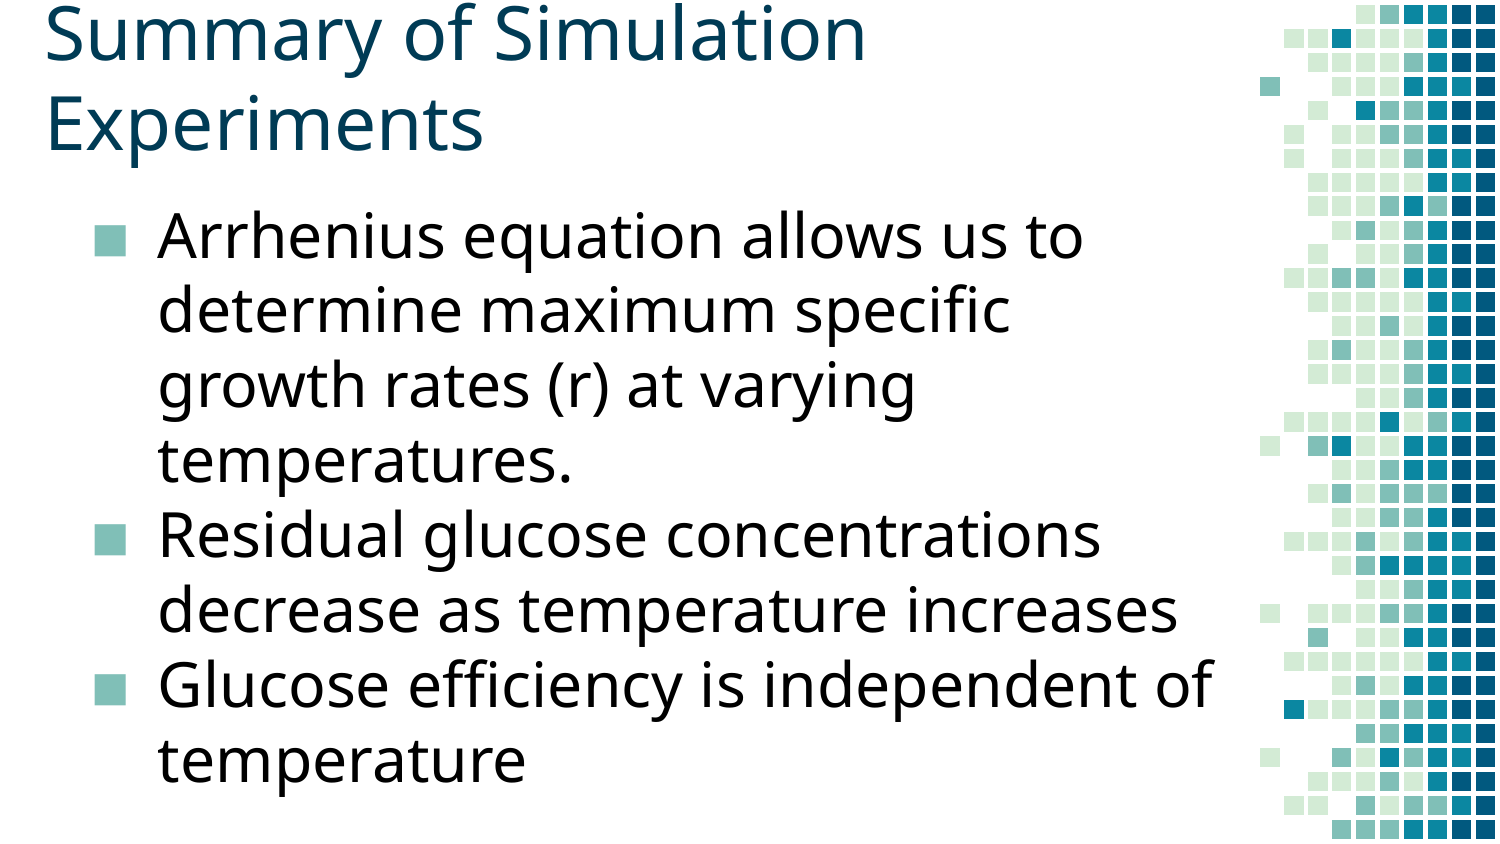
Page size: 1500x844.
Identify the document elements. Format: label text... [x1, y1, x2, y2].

list Arrhenius equation allows us to determine maximum specific growth rates (r) at varying temperatures. Residual glucose concentrations decrease as temperature increases Glucose efficiency is independent of temperature [67, 180, 1240, 756]
title Summary of Simulation Experiments [29, 39, 1227, 181]
